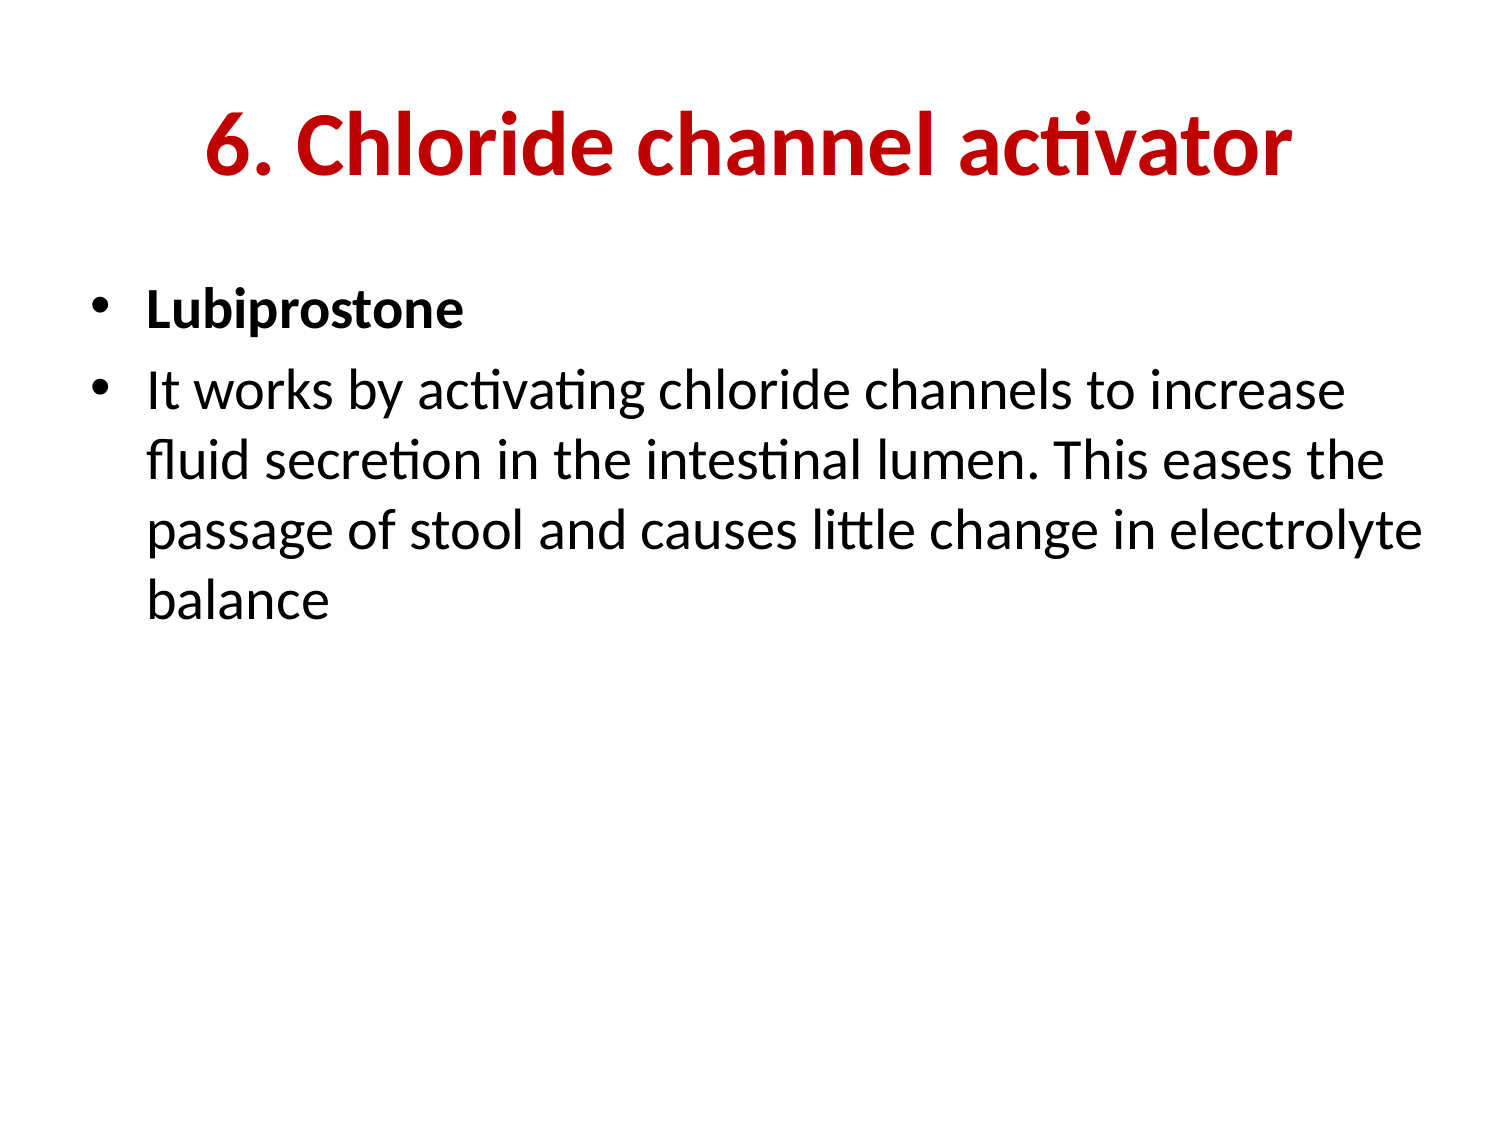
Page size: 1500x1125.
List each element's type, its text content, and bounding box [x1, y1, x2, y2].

list Lubiprostone It works by activating chloride channels to increase fluid secretion in the intestinal lumen. This eases the passage of stool and causes little change in electrolyte balance [75, 262, 1463, 1005]
title 6. Chloride channel activator [75, 45, 1425, 233]
